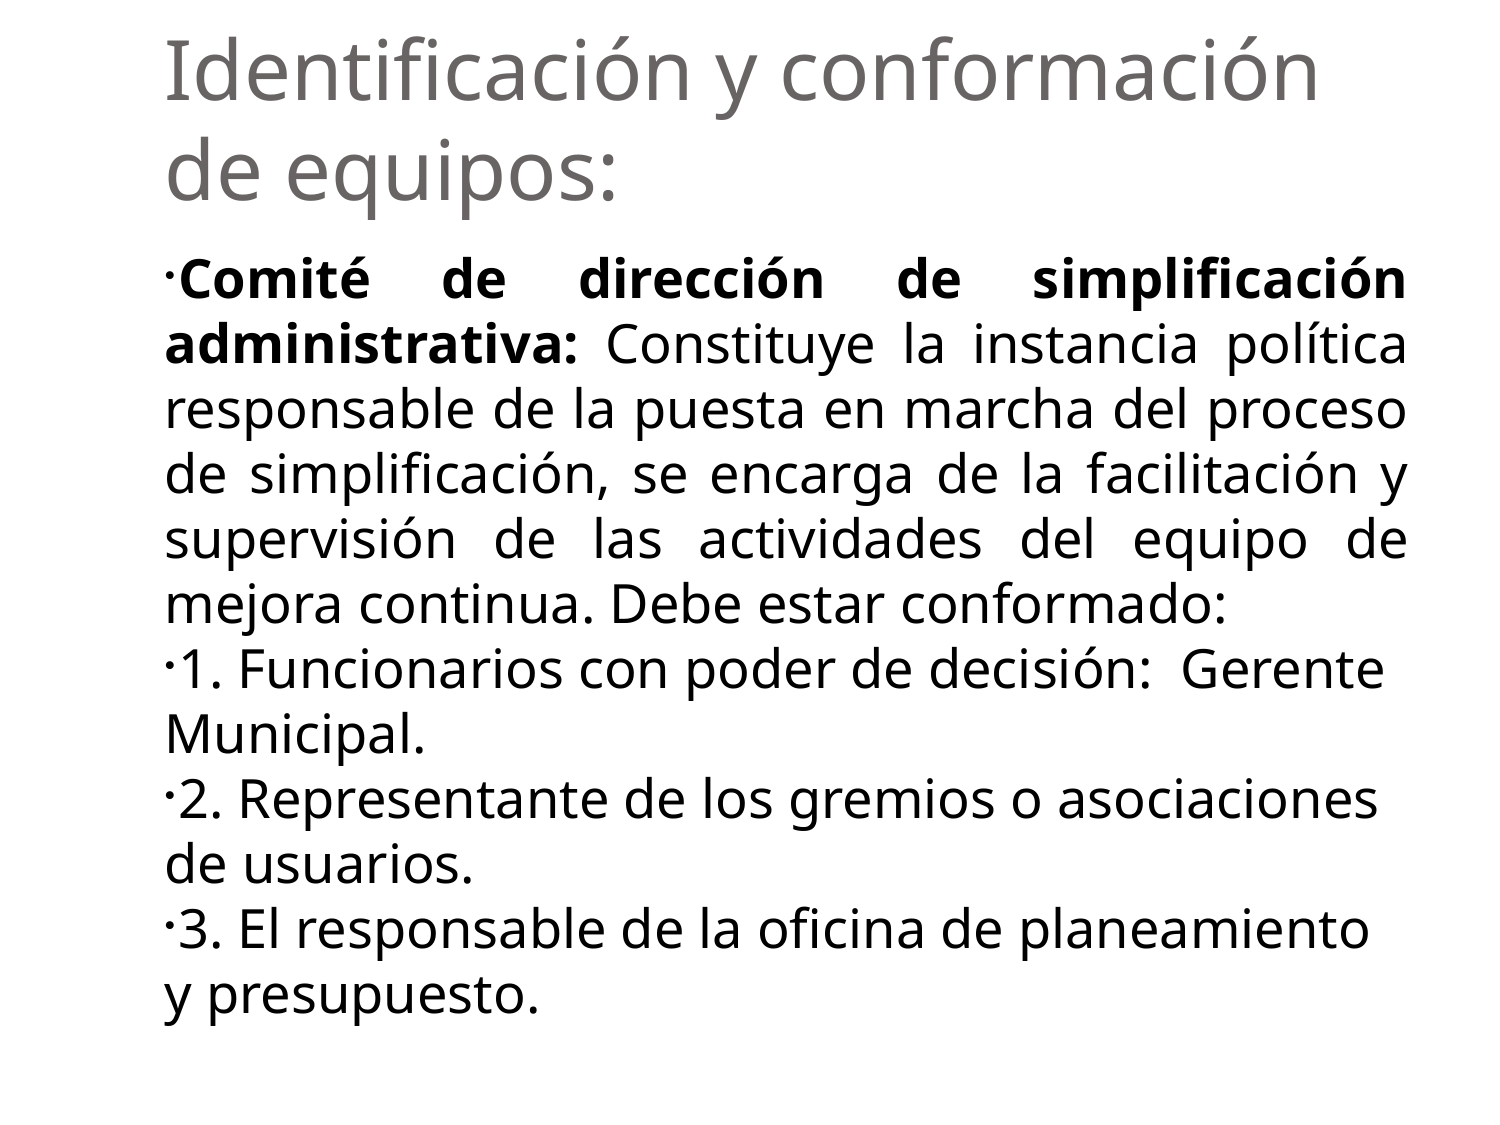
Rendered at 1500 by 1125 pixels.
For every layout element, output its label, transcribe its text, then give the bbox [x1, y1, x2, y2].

text_box Identificación y conformación de equipos: [150, 45, 1425, 233]
text_box Comité de dirección de simplificación administrativa: Constituye la instancia política responsable de la puesta en marcha del proceso de simplificación, se encarga de la facilitación y supervisión de las actividades del equipo de mejora continua. Debe estar conformado: 1. Funcionarios con poder de decisión: Gerente Municipal. 2. Representante de los gremios o asociaciones de usuarios. 3. El responsable de la oficina de planeamiento y presupuesto. [150, 237, 1425, 988]
